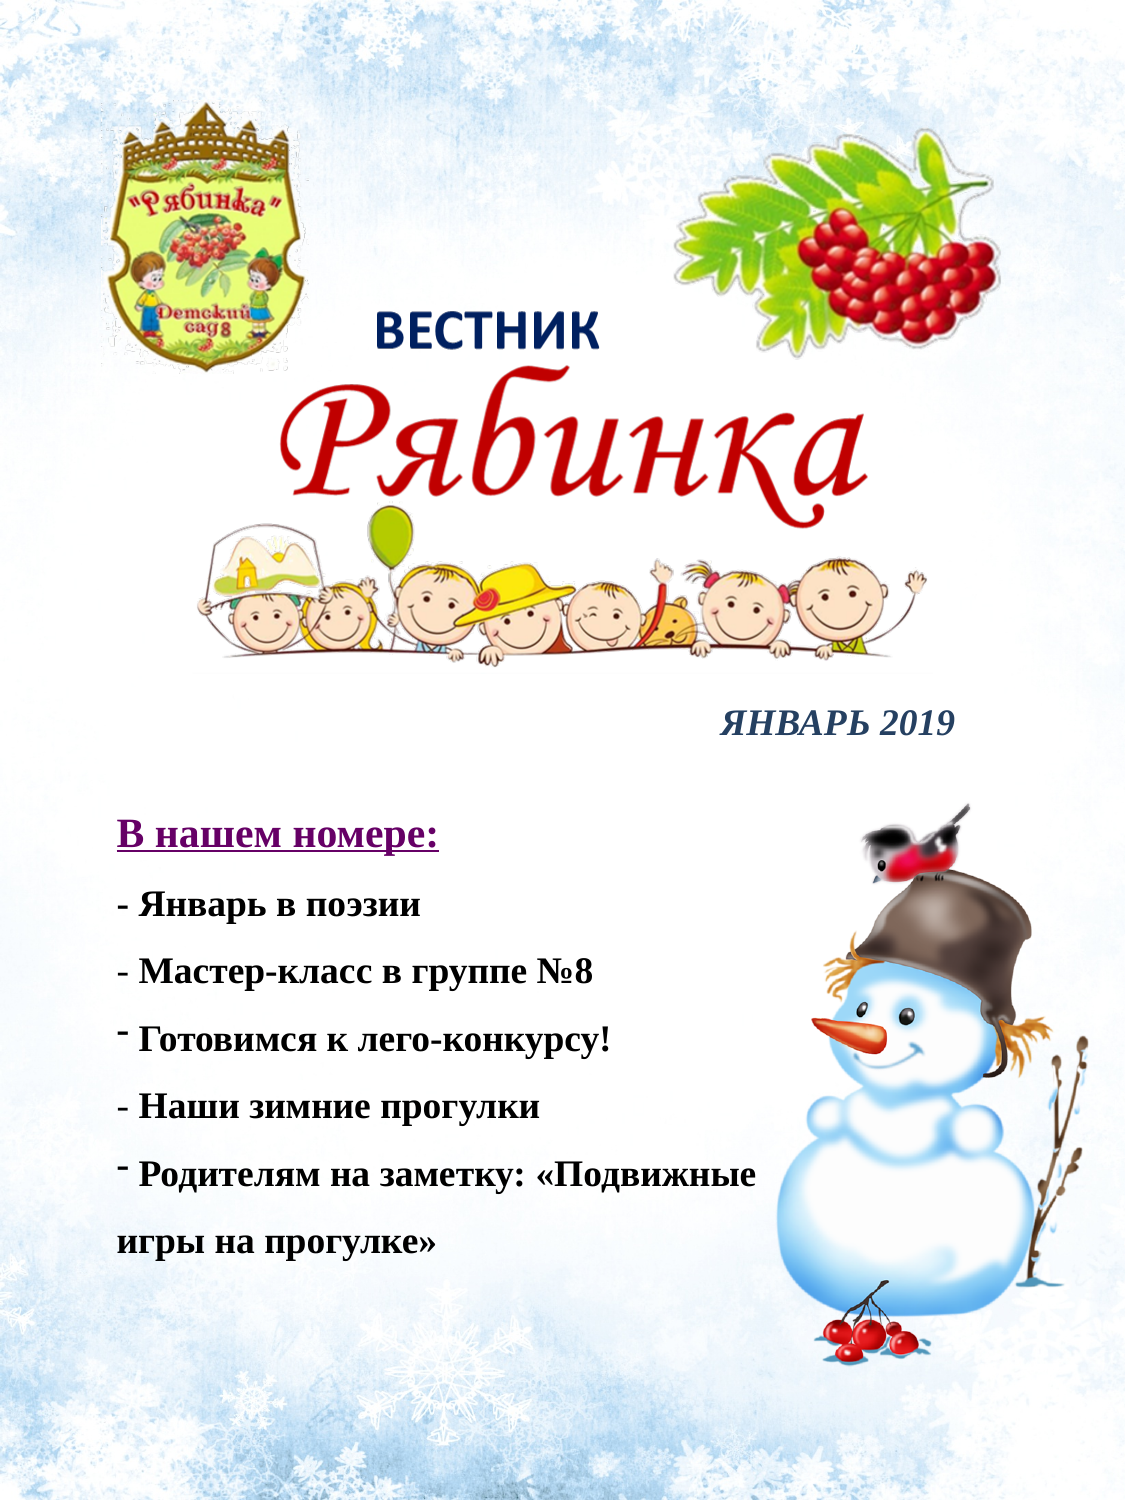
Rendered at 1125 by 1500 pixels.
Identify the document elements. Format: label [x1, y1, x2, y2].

text_box [0, 0, 1125, 1500]
